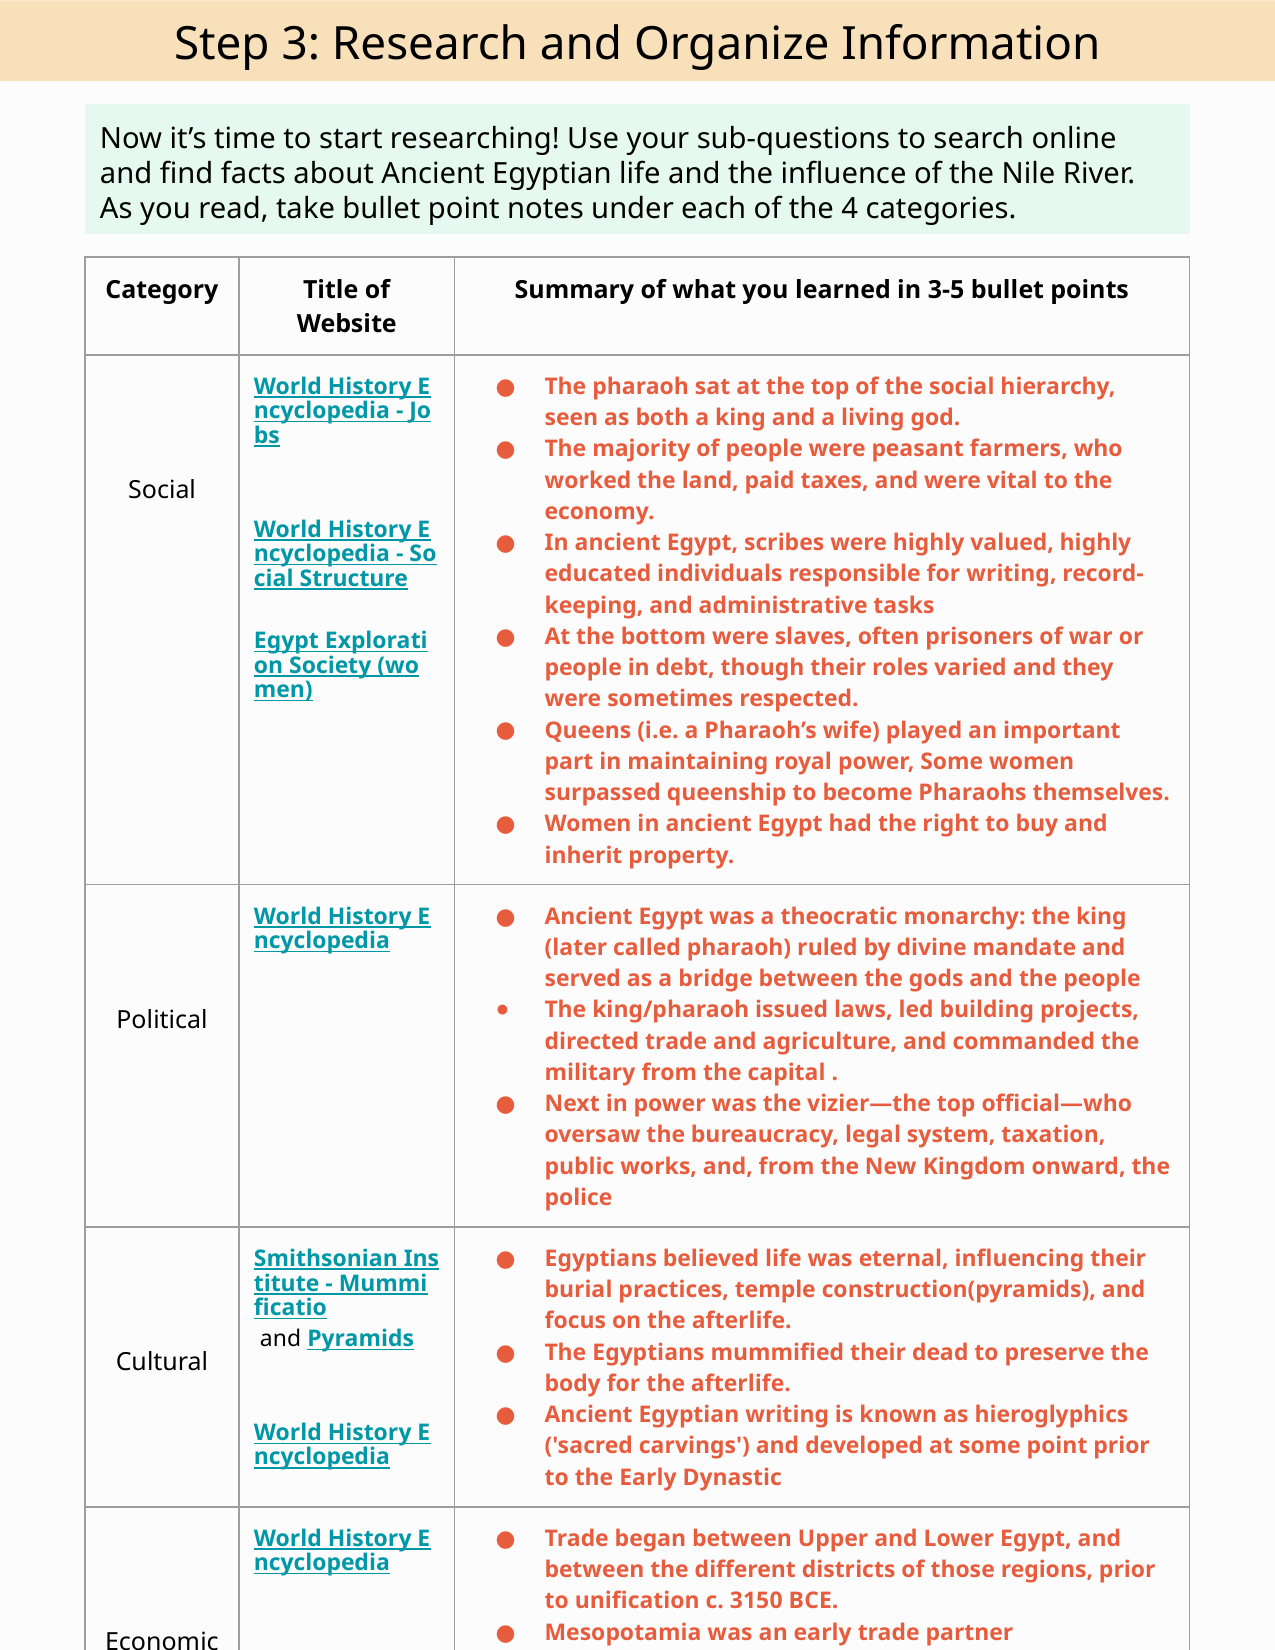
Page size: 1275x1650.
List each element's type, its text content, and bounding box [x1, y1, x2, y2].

text_box Step 3: Research and Organize Information [0, 0, 1275, 82]
table_header Summary of what you learned in 3-5 bullet points [455, 258, 1189, 354]
table_cell World History Encyclopedia [240, 885, 454, 1226]
table_cell Social [86, 356, 238, 884]
table_header Category [86, 258, 238, 354]
table_cell World History Encyclopedia - Jobs World History Encyclopedia - Social Structure Egypt Exploration Society (women) [240, 356, 454, 884]
table_cell Trade began between Upper and Lower Egypt, and between the different districts of those regions, prior to unification c. 3150 BCE. Mesopotamia was an early trade partner Gold was mined by slaves primarily in Nubia and Egypt's neighboring kings often sent letters requesting vast quantities be sent. Egyptians built ships as early as 3000 BCE by lashing planks of wood together and stuffing the gaps with reeds. [455, 1508, 1189, 1650]
table_header Title of Website [240, 258, 454, 354]
table_cell Egyptians believed life was eternal, influencing their burial practices, temple construction(pyramids), and focus on the afterlife. The Egyptians mummified their dead to preserve the body for the afterlife. Ancient Egyptian writing is known as hieroglyphics ('sacred carvings') and developed at some point prior to the Early Dynastic [455, 1228, 1189, 1506]
table_cell Smithsonian Institute - Mummificatio and Pyramids World History Encyclopedia [240, 1228, 454, 1506]
table_cell The pharaoh sat at the top of the social hierarchy, seen as both a king and a living god. The majority of people were peasant farmers, who worked the land, paid taxes, and were vital to the economy. In ancient Egypt, scribes were highly valued, highly educated individuals responsible for writing, record-keeping, and administrative tasks At the bottom were slaves, often prisoners of war or people in debt, though their roles varied and they were sometimes respected. Queens (i.e. a Pharaoh’s wife) played an important part in maintaining royal power, Some women surpassed queenship to become Pharaohs themselves. Women in ancient Egypt had the right to buy and inherit property. [455, 356, 1189, 884]
table_cell Political [86, 885, 238, 1226]
table_cell Ancient Egypt was a theocratic monarchy: the king (later called pharaoh) ruled by divine mandate and served as a bridge between the gods and the people The king/pharaoh issued laws, led building projects, directed trade and agriculture, and commanded the military from the capital . Next in power was the vizier—the top official—who oversaw the bureaucracy, legal system, taxation, public works, and, from the New Kingdom onward, the police [455, 885, 1189, 1226]
table_cell Economic [86, 1508, 238, 1650]
text_box Now it’s time to start researching! Use your sub-questions to search online and find facts about Ancient Egyptian life and the influence of the Nile River. As you read, take bullet point notes under each of the 4 categories. [85, 104, 1190, 234]
table_cell Cultural [86, 1228, 238, 1506]
table_cell World History Encyclopedia [240, 1508, 454, 1650]
